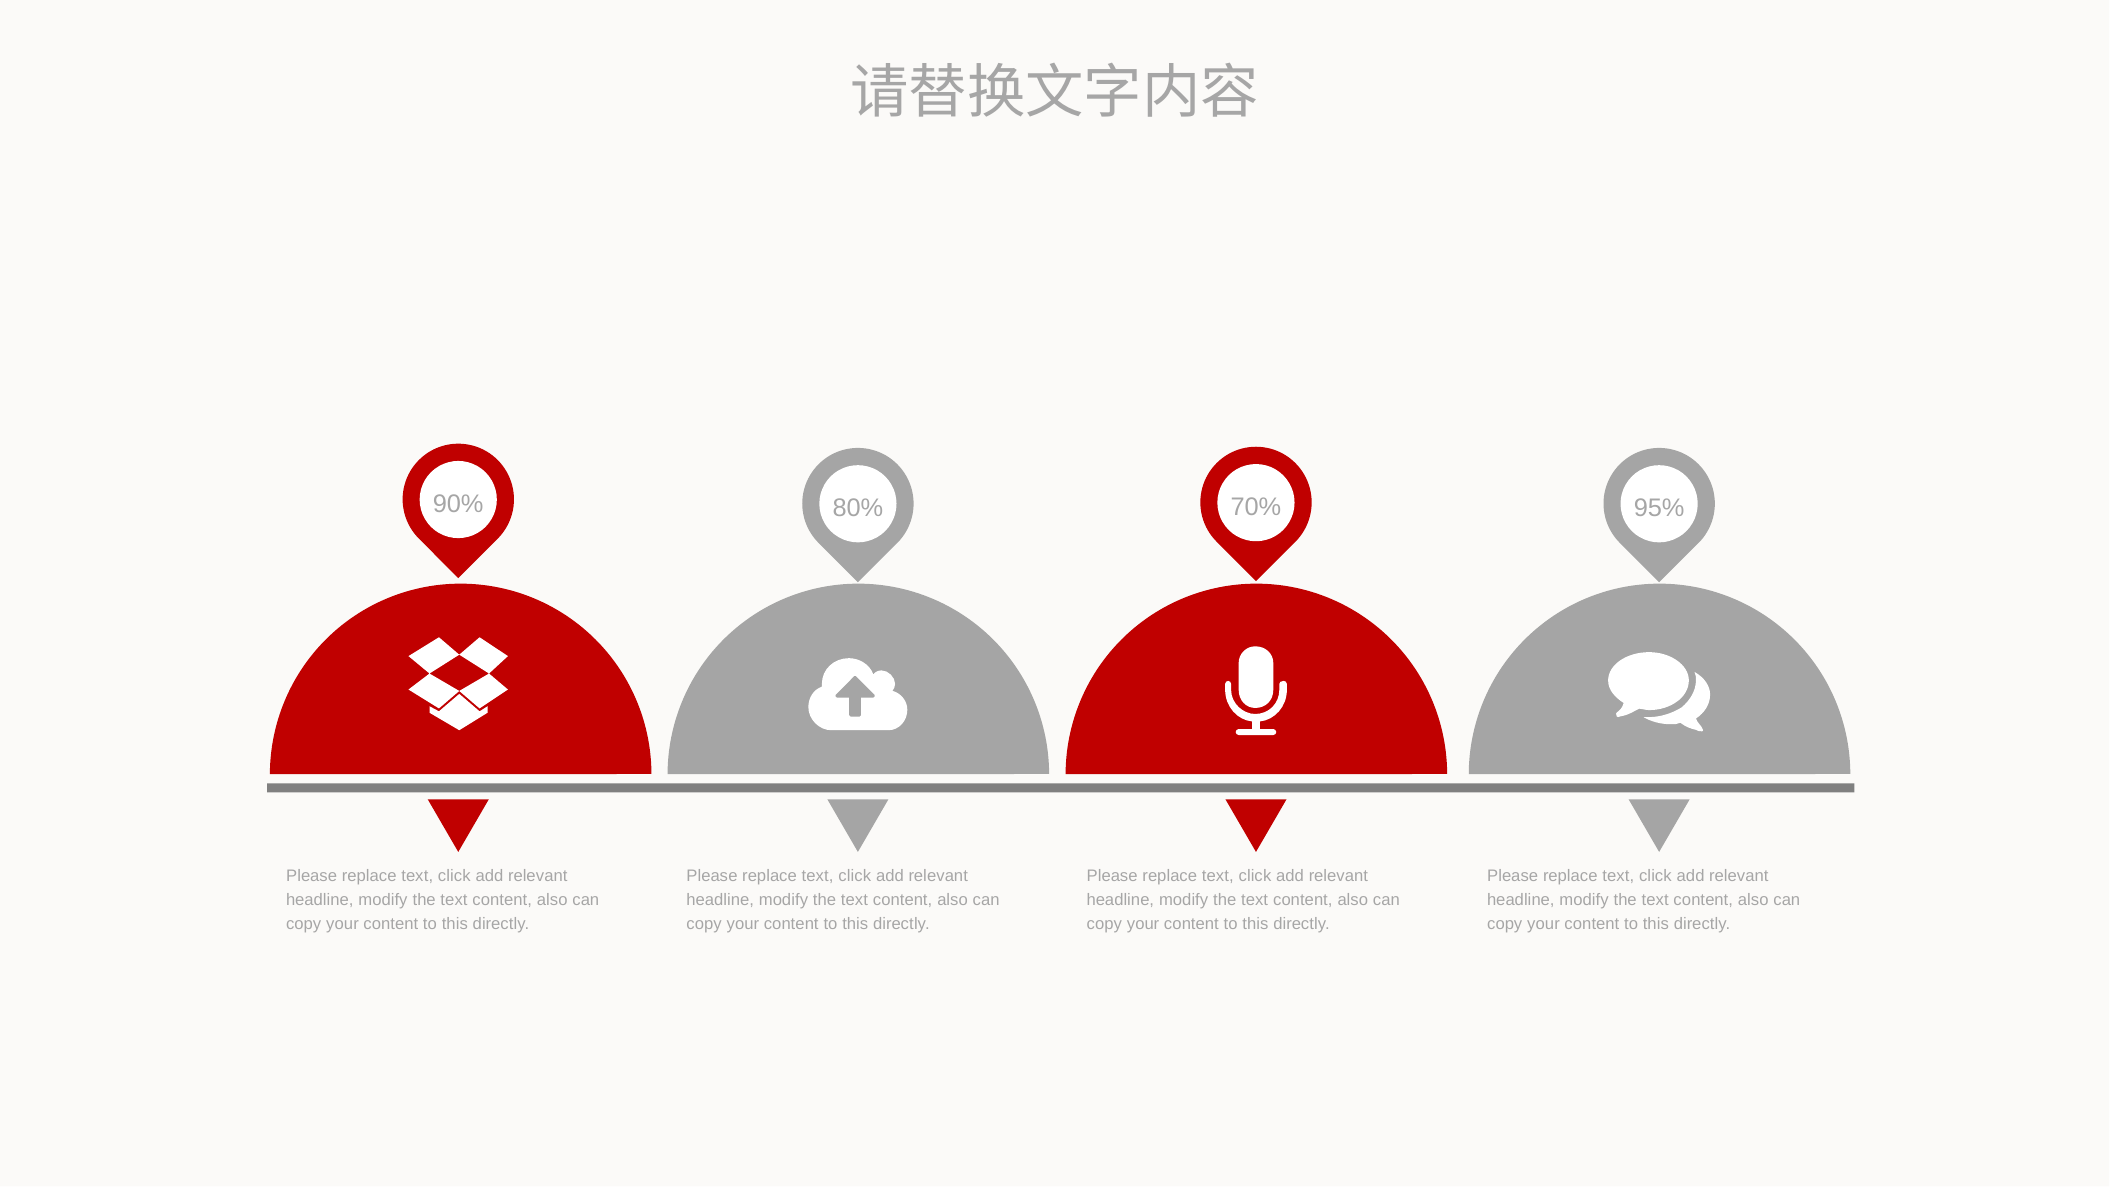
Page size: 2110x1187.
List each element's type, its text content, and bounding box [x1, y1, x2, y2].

text_box [1238, 646, 1274, 708]
text_box [1064, 582, 1449, 776]
text_box [268, 582, 653, 776]
text_box [808, 658, 908, 731]
text_box Please replace text, click add relevant headline, modify the text content, also can copy your content to this directly. [686, 861, 1031, 933]
text_box Please replace text, click add relevant headline, modify the text content, also can copy your content to this directly. [286, 861, 631, 933]
text_box [266, 782, 1855, 793]
text_box Please replace text, click add relevant headline, modify the text content, also can copy your content to this directly. [1086, 861, 1431, 933]
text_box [402, 443, 514, 555]
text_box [802, 447, 914, 560]
text_box [1626, 798, 1692, 854]
text_box [1643, 671, 1711, 732]
text_box [408, 637, 508, 731]
text_box 请替换文字内容 [820, 32, 1289, 124]
text_box [666, 582, 1051, 776]
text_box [1200, 446, 1312, 558]
text_box [825, 798, 891, 854]
text_box [1467, 582, 1852, 776]
text_box [1608, 652, 1689, 718]
text_box [425, 798, 491, 854]
text_box [1225, 680, 1287, 736]
text_box Please replace text, click add relevant headline, modify the text content, also can copy your content to this directly. [1487, 861, 1832, 933]
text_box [1603, 447, 1715, 560]
text_box [1223, 798, 1289, 854]
